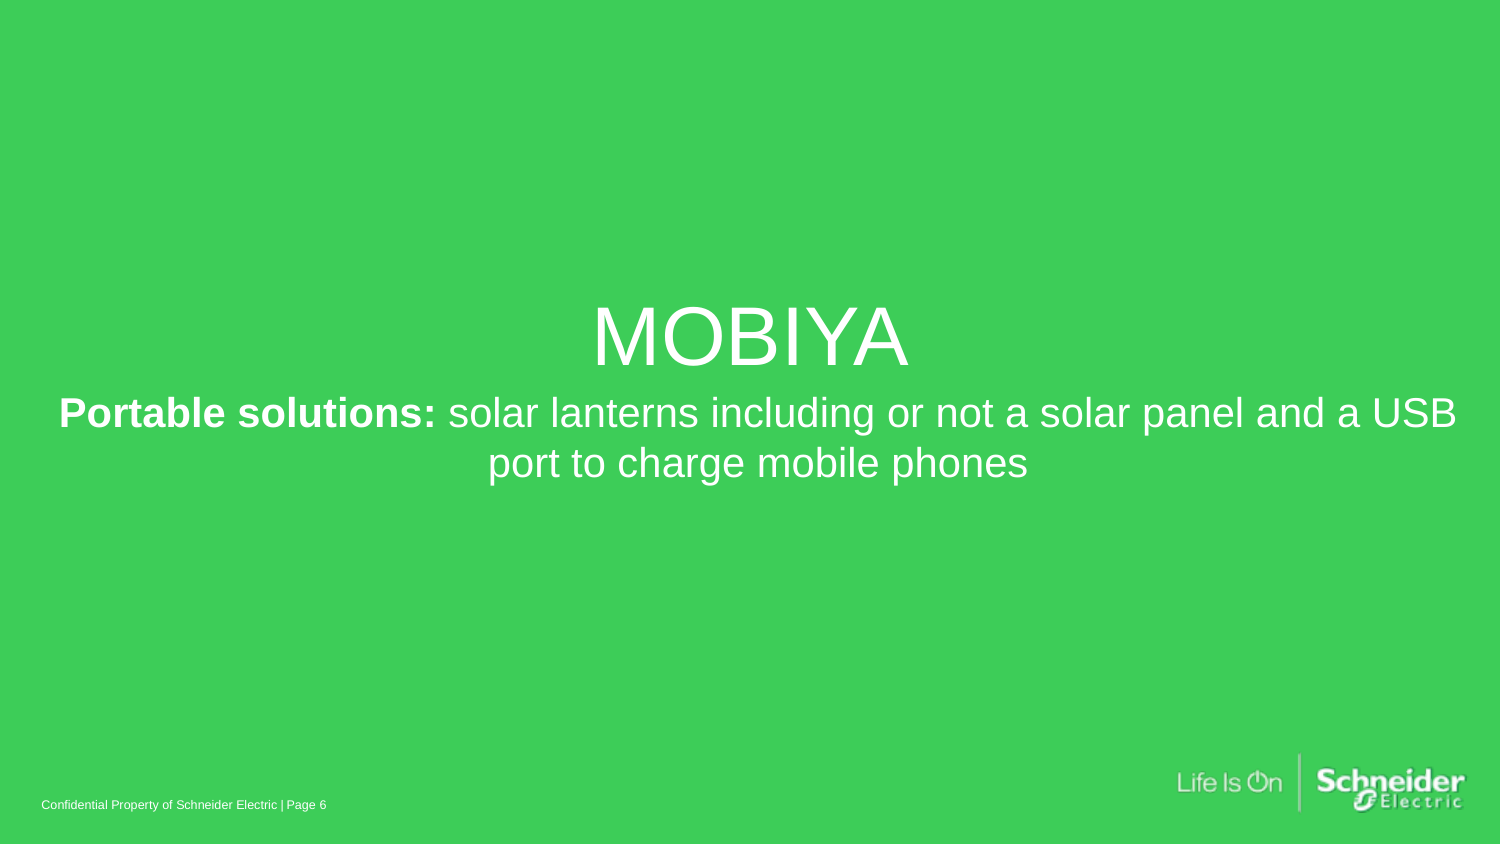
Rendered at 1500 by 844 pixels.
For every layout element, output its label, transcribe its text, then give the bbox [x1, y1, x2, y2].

slide_number Page 6 [290, 796, 373, 812]
subtitle Portable solutions: solar lanterns including or not a solar panel and a USB port to charge mobile phones [49, 385, 1468, 436]
picture [1165, 739, 1481, 827]
footer Confidential Property of Schneider Electric | [41, 796, 290, 812]
title MOBIYA [41, 281, 1460, 484]
